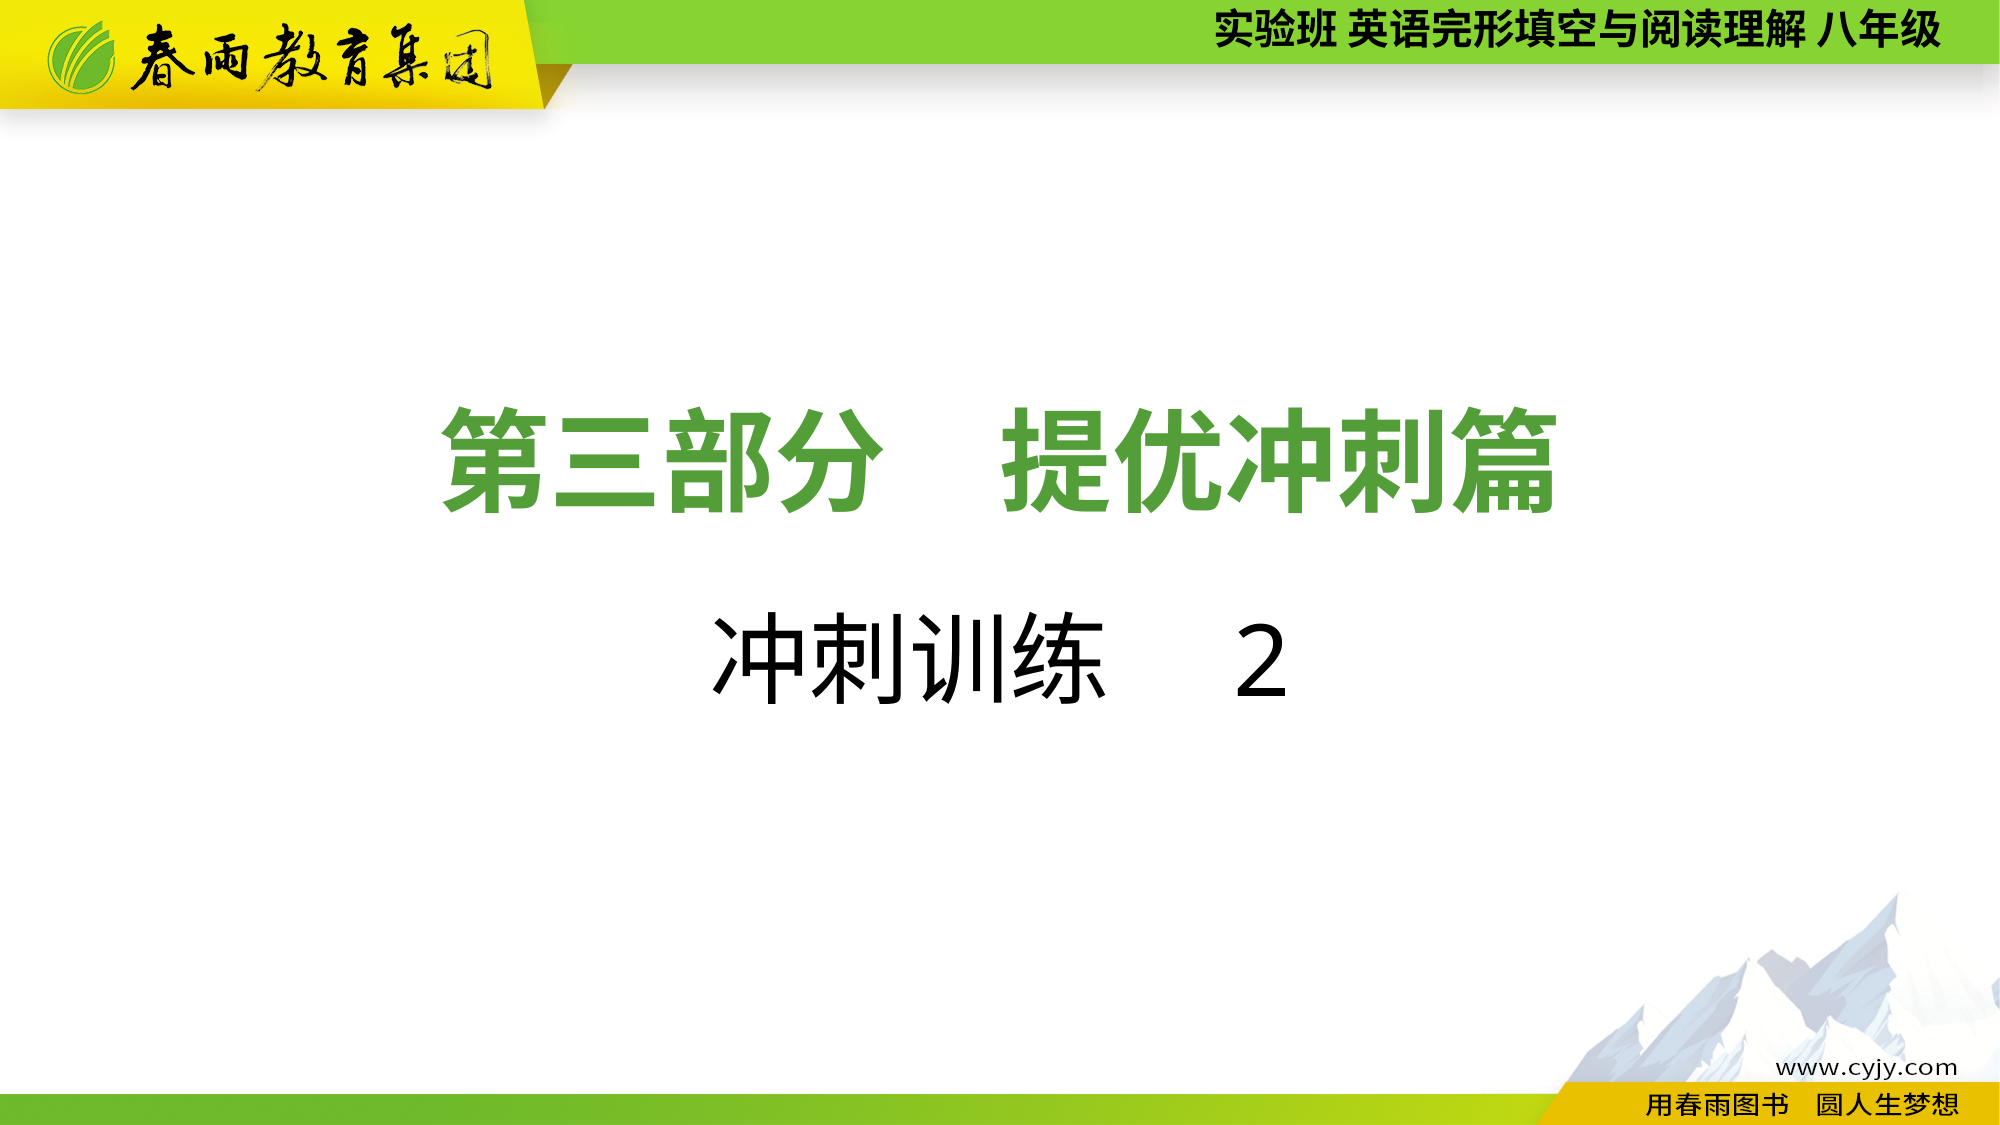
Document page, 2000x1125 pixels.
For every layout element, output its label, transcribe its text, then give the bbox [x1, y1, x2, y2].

picture [0, 0, 2000, 1125]
text_box 冲刺训练 2 [54, 528, 1946, 724]
text_box 第三部分 提优冲刺篇 [54, 316, 1946, 528]
